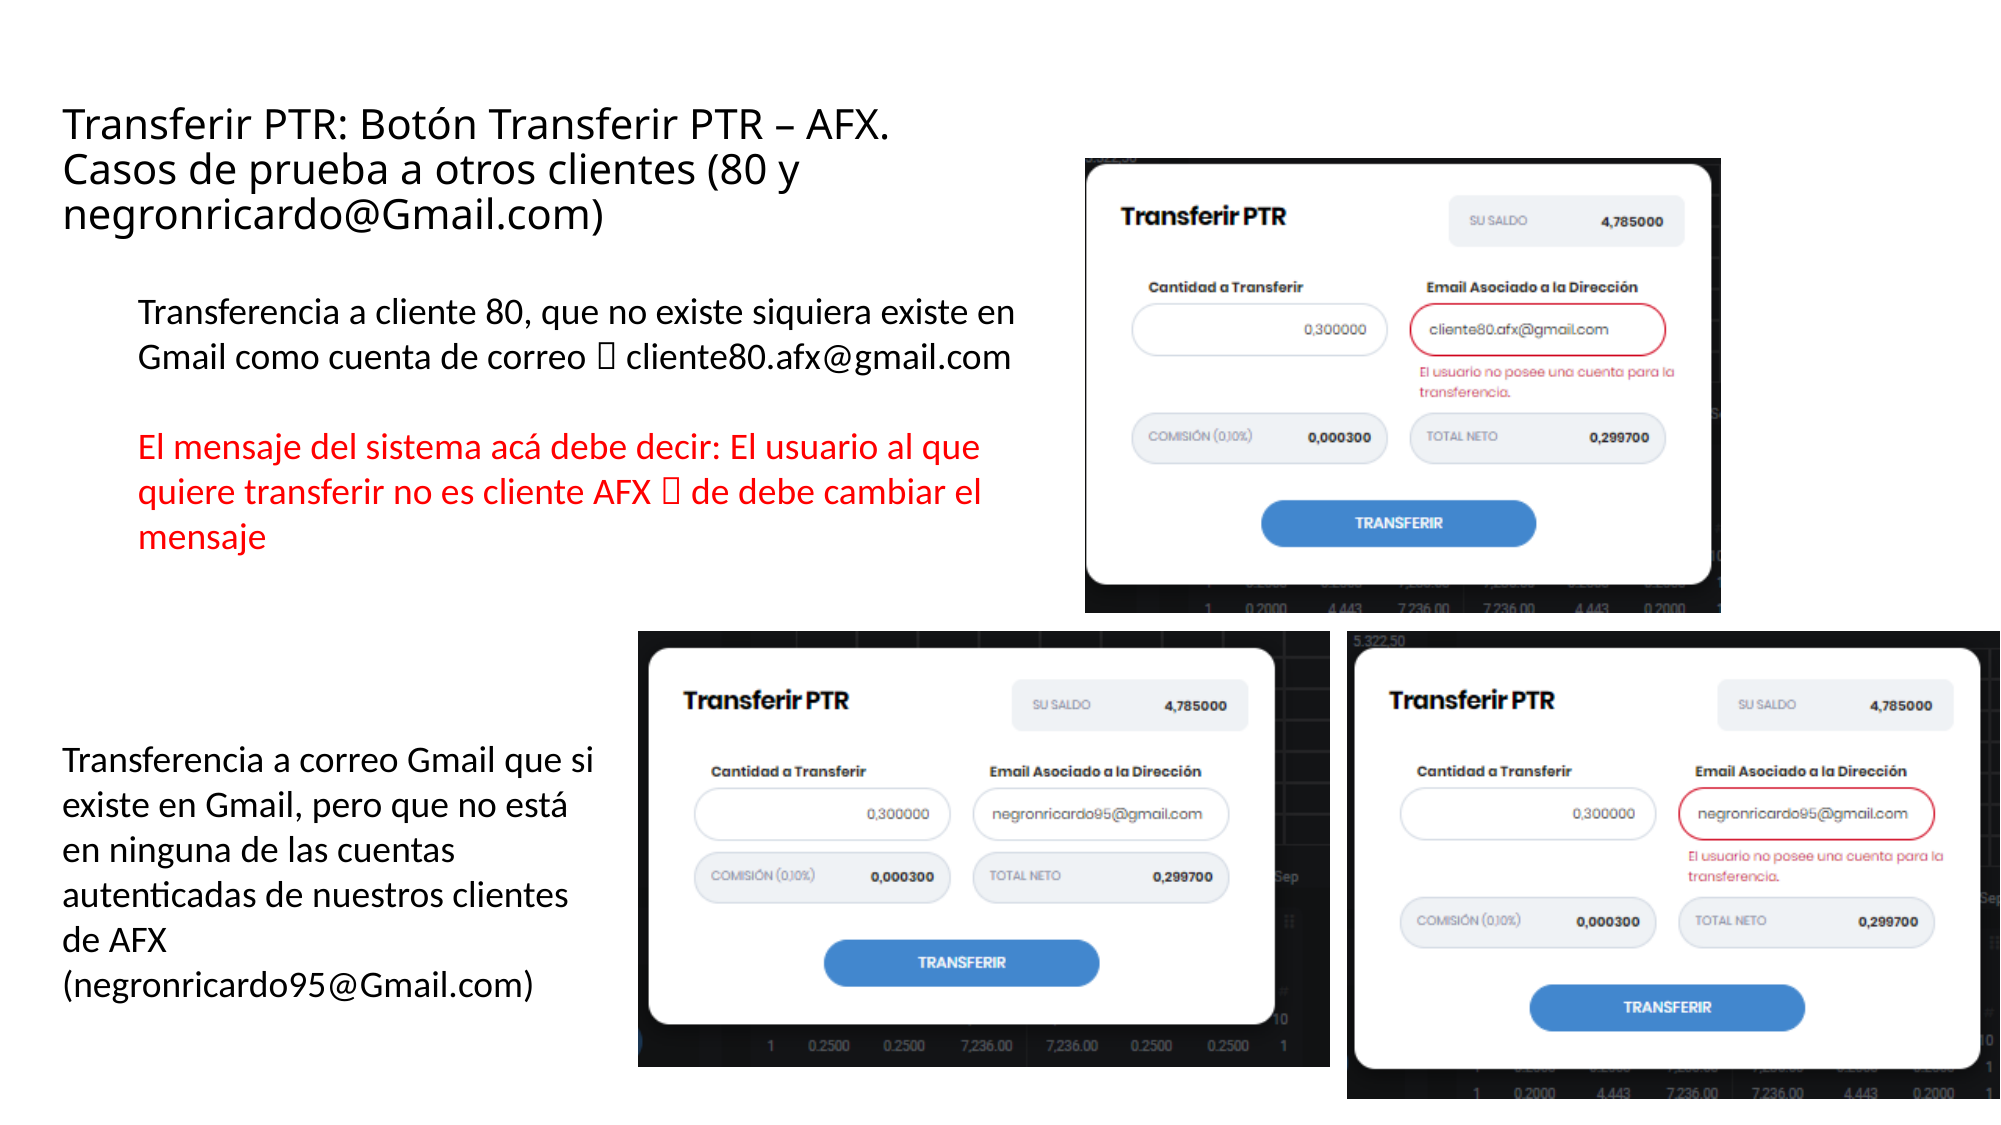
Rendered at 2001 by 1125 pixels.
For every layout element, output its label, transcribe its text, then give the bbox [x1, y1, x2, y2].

text_box Transferir PTR: Botón Transferir PTR – AFX. Casos de prueba a otros clientes (80 y negronricardo@Gmail.com) [47, 62, 1131, 280]
picture [638, 631, 1330, 1067]
picture [1347, 631, 2000, 1099]
picture [1084, 158, 1721, 613]
text_box Transferencia a cliente 80, que no existe siquiera existe en Gmail como cuenta de correo  cliente80.afx@gmail.com El mensaje del sistema acá debe decir: El usuario al que quiere transferir no es cliente AFX  de debe cambiar el mensaje [123, 280, 1039, 565]
text_box Transferencia a correo Gmail que si existe en Gmail, pero que no está en ninguna de las cuentas autenticadas de nuestros clientes de AFX (negronricardo95@Gmail.com) [47, 727, 621, 1013]
